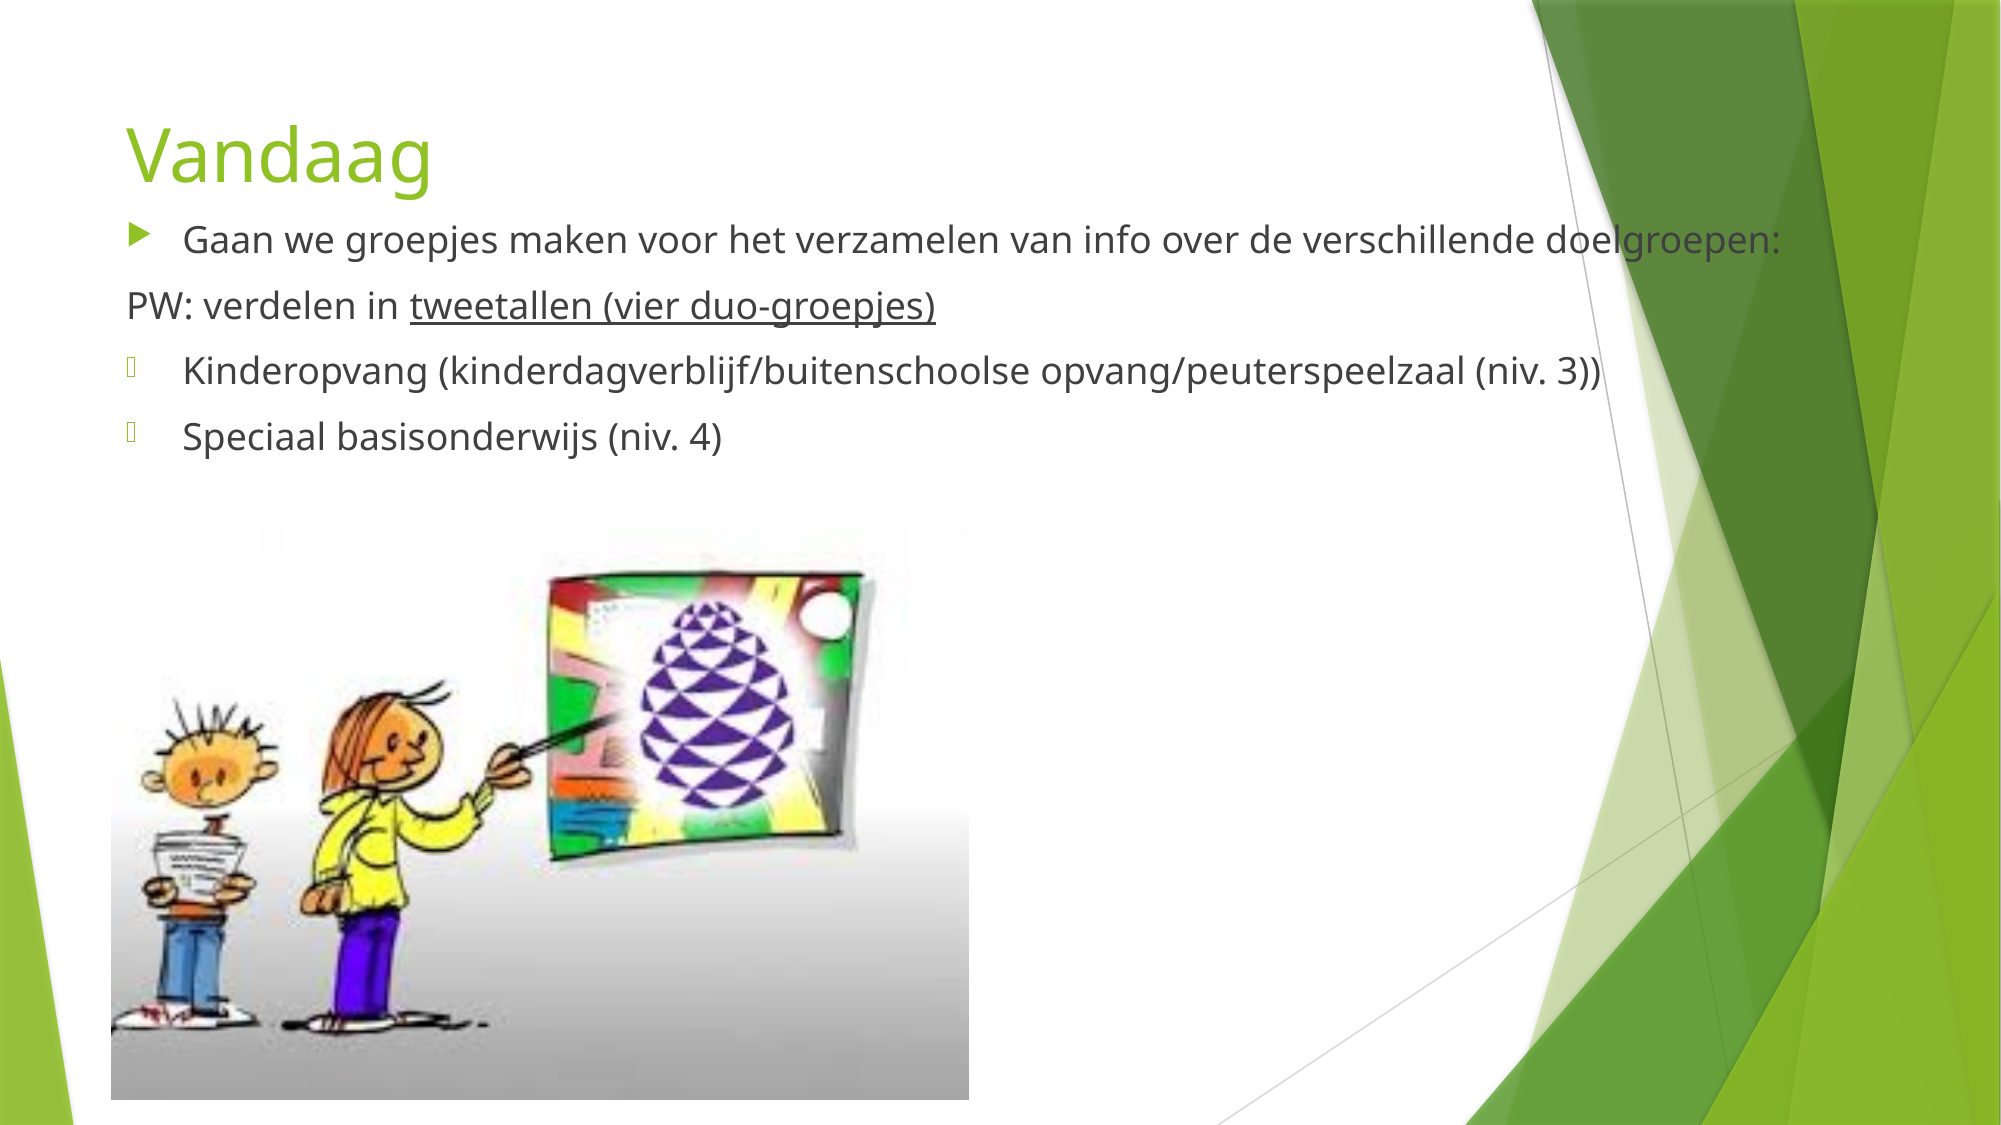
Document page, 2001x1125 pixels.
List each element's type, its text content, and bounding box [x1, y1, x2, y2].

picture [110, 528, 969, 1100]
list Gaan we groepjes maken voor het verzamelen van info over de verschillende doelgroepen: PW: verdelen in tweetallen (vier duo-groepjes) Kinderopvang (kinderdagverblijf/buitenschoolse opvang/peuterspeelzaal (niv. 3)) Speciaal basisonderwijs (niv. 4) [111, 208, 1833, 845]
title Vandaag [111, 99, 1522, 208]
